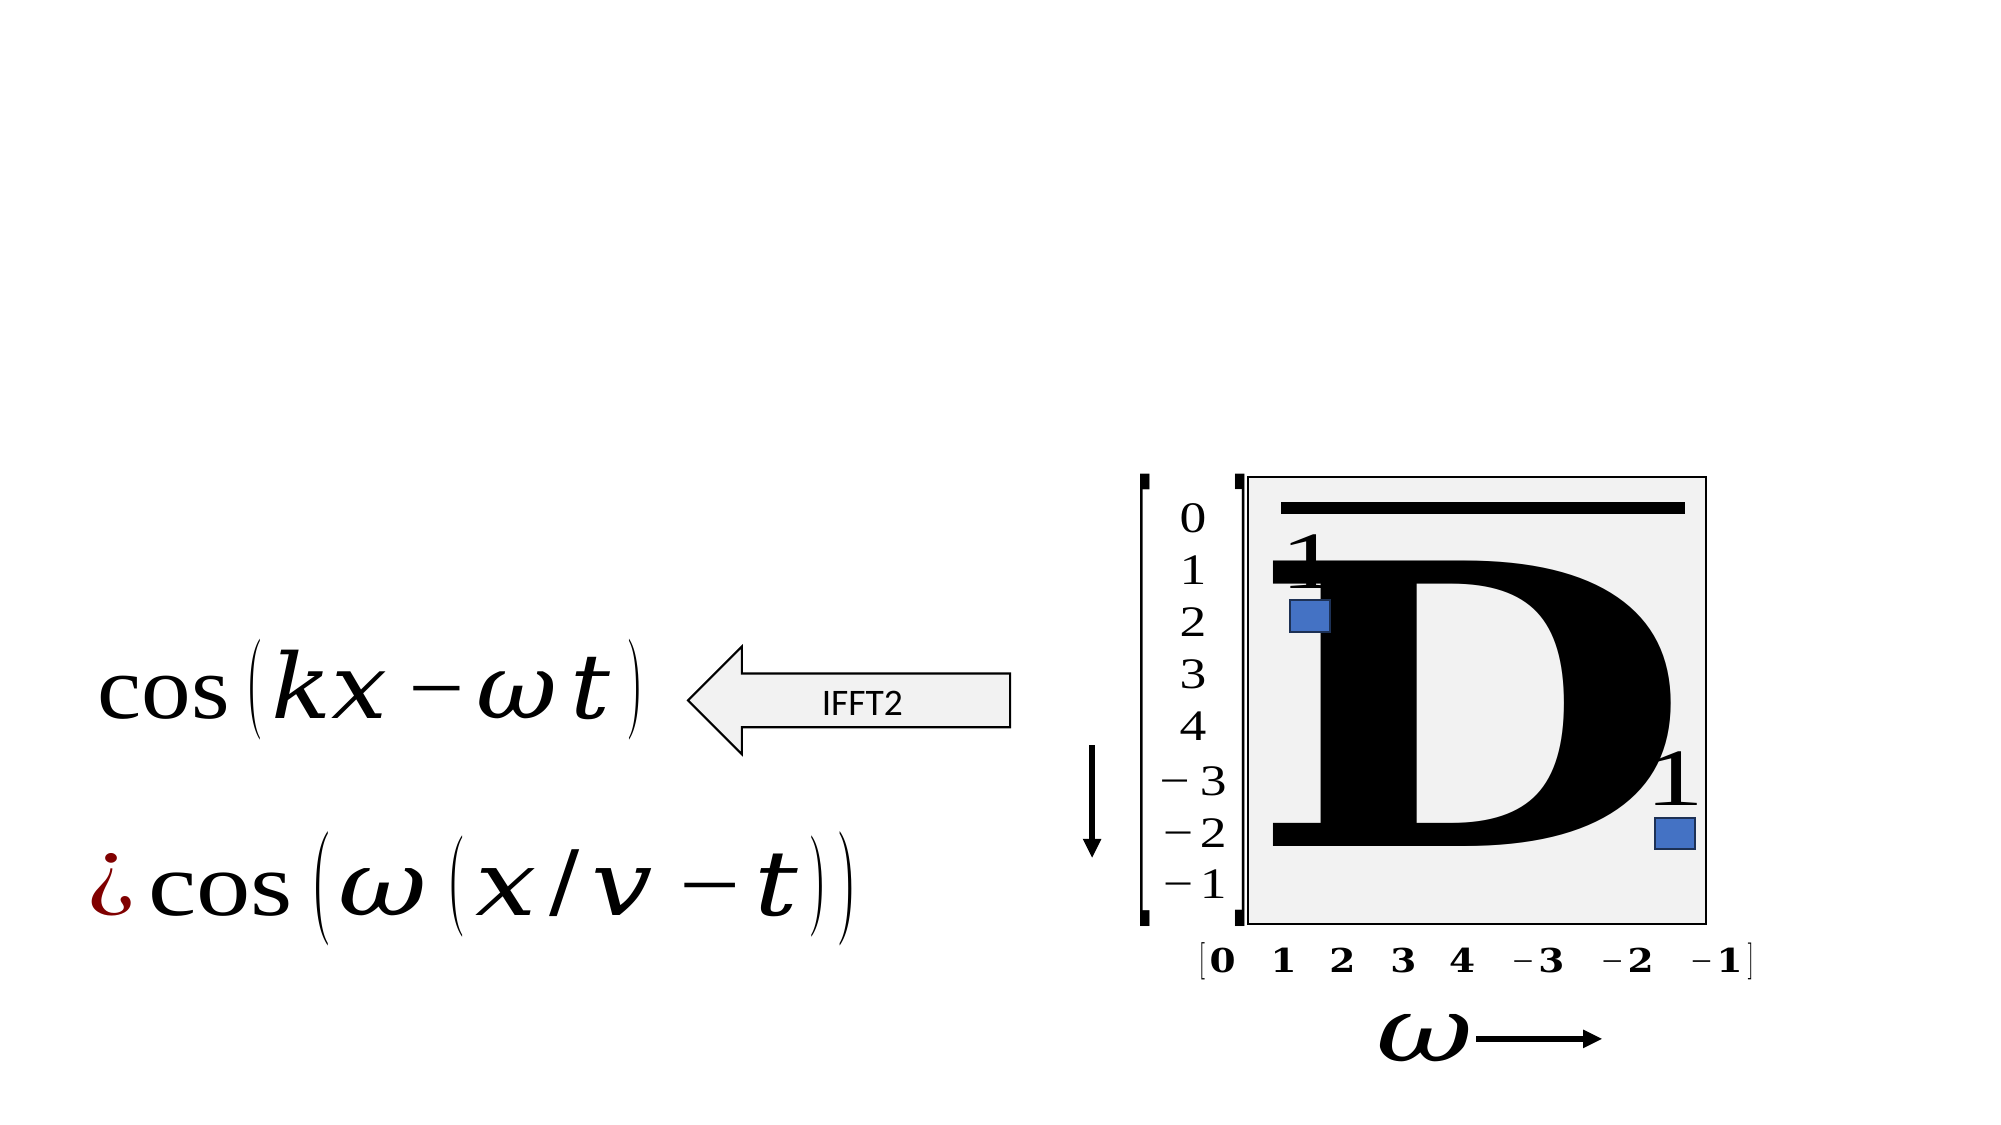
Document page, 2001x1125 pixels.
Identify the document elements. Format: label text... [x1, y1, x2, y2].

text_box [1289, 599, 1331, 633]
text_box IFFT2 [686, 644, 1012, 757]
text_box [1654, 817, 1696, 850]
